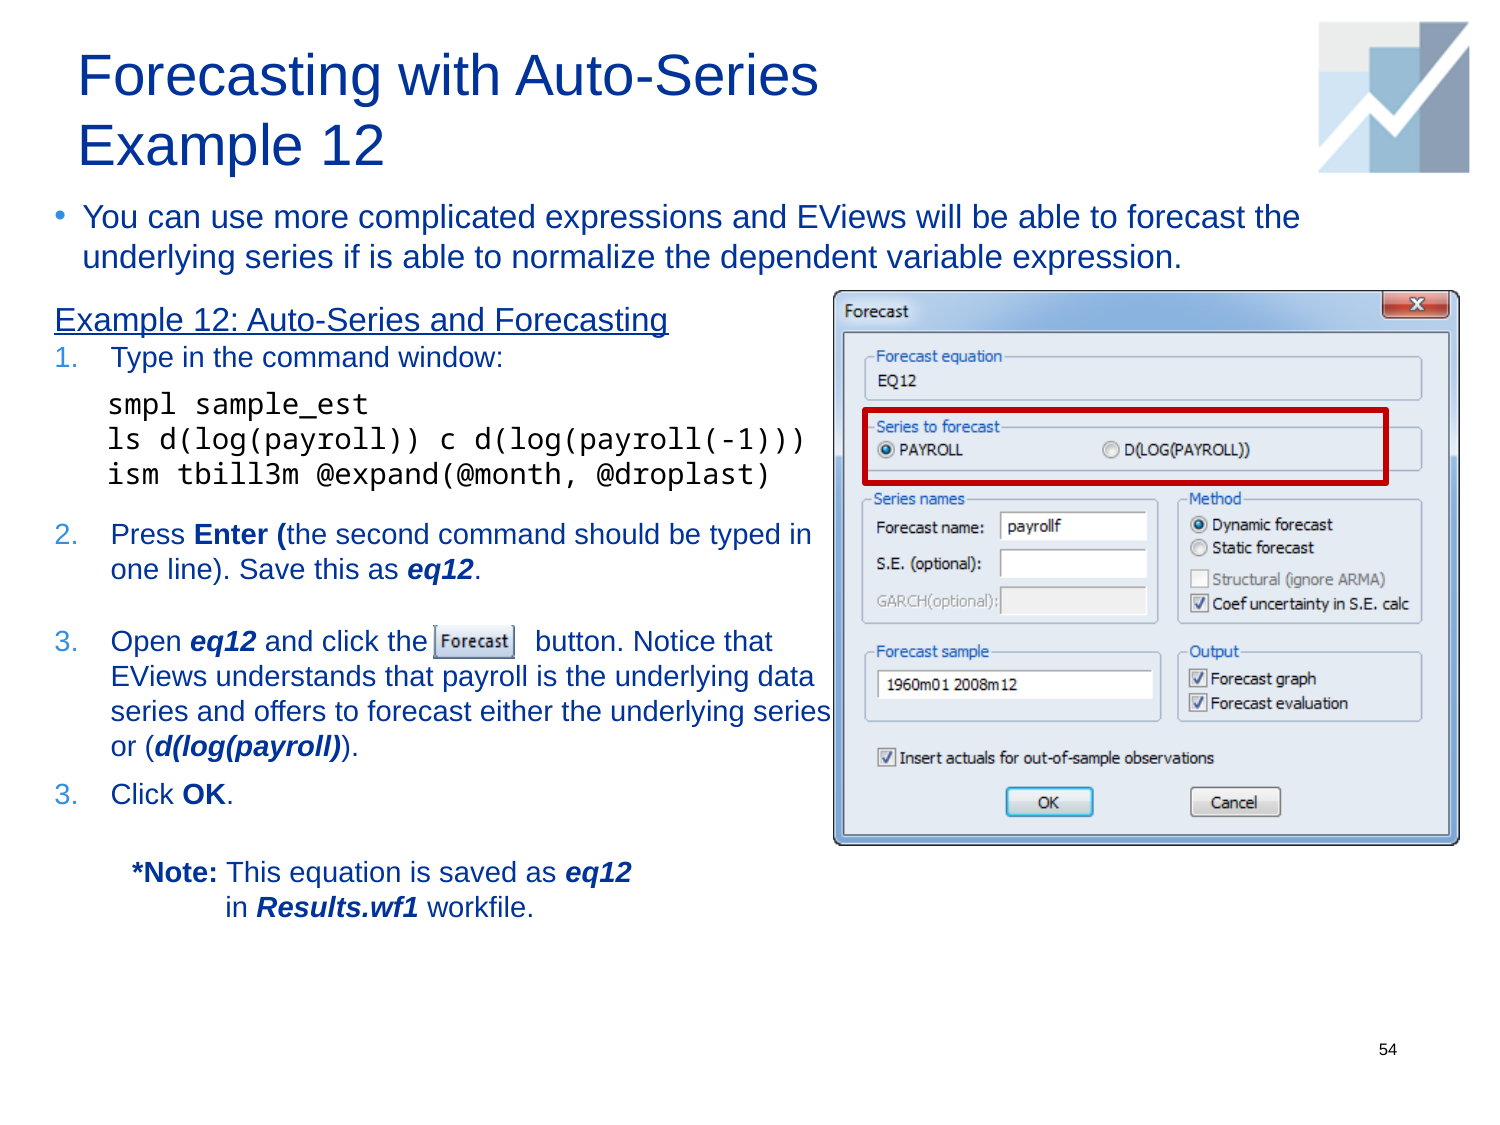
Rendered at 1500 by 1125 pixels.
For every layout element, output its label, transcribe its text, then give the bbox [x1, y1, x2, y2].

title Forecasting with Auto-Series Example 12 [62, 0, 1297, 185]
picture [833, 290, 1460, 847]
slide_number 54 [1262, 1015, 1413, 1067]
list You can use more complicated expressions and EViews will be able to forecast the underlying series if is able to normalize the dependent variable expression. [39, 187, 1471, 258]
text_box *Note: This equation is saved as eq12 in Results.wf1 workfile. [117, 845, 652, 929]
text_box Example 12: Auto-Series and Forecasting Type in the command window: smpl sample_est ls d(log(payroll)) c d(log(payroll(-1))) ism tbill3m @expand(@month, @droplast) Press Enter (the second command should be typed in one line). Save this as eq12. Open eq12 and click the button. Notice that EViews understands that payroll is the underlying data series and offers to forecast either the underlying series or (d(log(payroll)). Click OK. [39, 290, 831, 846]
picture [432, 625, 515, 659]
picture [1300, 11, 1479, 181]
